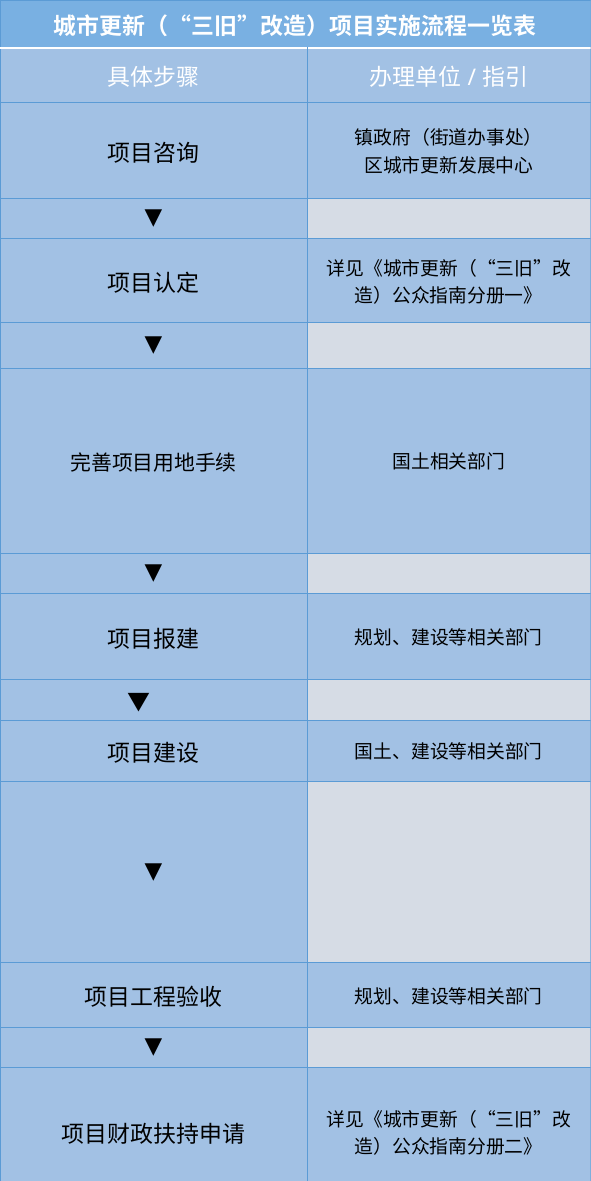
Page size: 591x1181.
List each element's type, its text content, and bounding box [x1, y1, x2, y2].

table_cell [308, 199, 590, 238]
table_cell 镇政府（街道办事处） 区城市更新发展中心 [308, 103, 590, 198]
table_cell [308, 554, 590, 593]
table_cell [308, 1028, 590, 1067]
table_cell ▼ [1, 680, 307, 720]
table_cell 项目财政扶持申请 [1, 1068, 307, 1181]
table_cell 项目报建 [1, 594, 307, 679]
table_cell ▼ [1, 1028, 307, 1067]
table_cell ▼ [1, 323, 307, 368]
table_cell 项目咨询 [1, 103, 307, 198]
table_cell 完善项目用地手续 [1, 369, 307, 553]
table_cell 详见《城市更新（“三旧”改造）公众指南分册一》 [308, 239, 590, 322]
table_cell 国土、建设等相关部门 [308, 721, 590, 781]
table_cell ▼ [1, 554, 307, 593]
table_cell 国土相关部门 [308, 369, 590, 553]
table_cell 规划、建设等相关部门 [308, 963, 590, 1027]
table_cell [308, 680, 590, 720]
table_cell 项目认定 [1, 239, 307, 322]
table_cell ▼ [1, 199, 307, 238]
table_cell 项目建设 [1, 721, 307, 781]
table_cell ▼ [1, 782, 307, 962]
table_cell [308, 782, 590, 962]
table_cell 项目工程验收 [1, 963, 307, 1027]
table_cell [308, 323, 590, 368]
table_cell 规划、建设等相关部门 [308, 594, 590, 679]
table_header 城市更新（“三旧”改造）项目实施流程一览表 [1, 1, 590, 47]
table_cell 详见《城市更新（“三旧”改造）公众指南分册二》 [308, 1068, 590, 1181]
table_cell 具体步骤 [1, 49, 307, 102]
table_cell 办理单位/指引 [308, 49, 590, 102]
